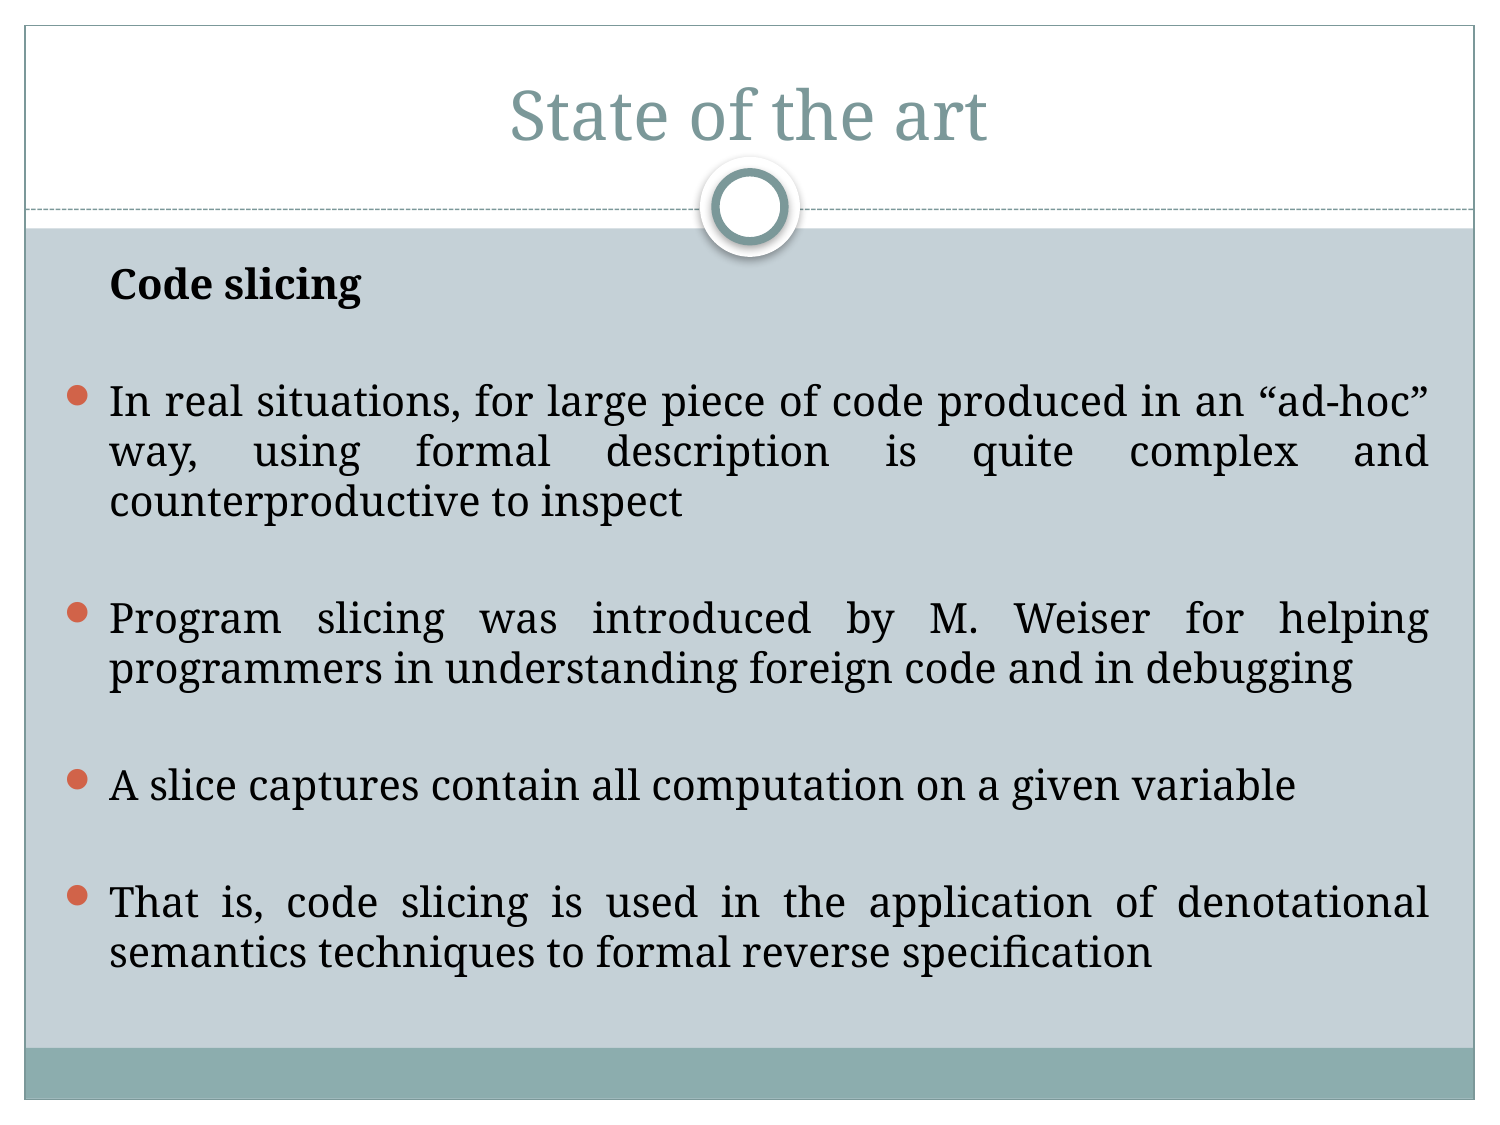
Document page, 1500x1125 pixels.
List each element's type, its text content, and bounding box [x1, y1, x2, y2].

title State of the art [49, 37, 1450, 162]
list Code slicing In real situations, for large piece of code produced in an “ad-hoc” way, using formal description is quite complex and counterproductive to inspect Program slicing was introduced by M. Weiser for helping programmers in understanding foreign code and in debugging A slice captures contain all computation on a given variable That is, code slicing is used in the application of denotational semantics techniques to formal reverse specification [49, 250, 1445, 1001]
